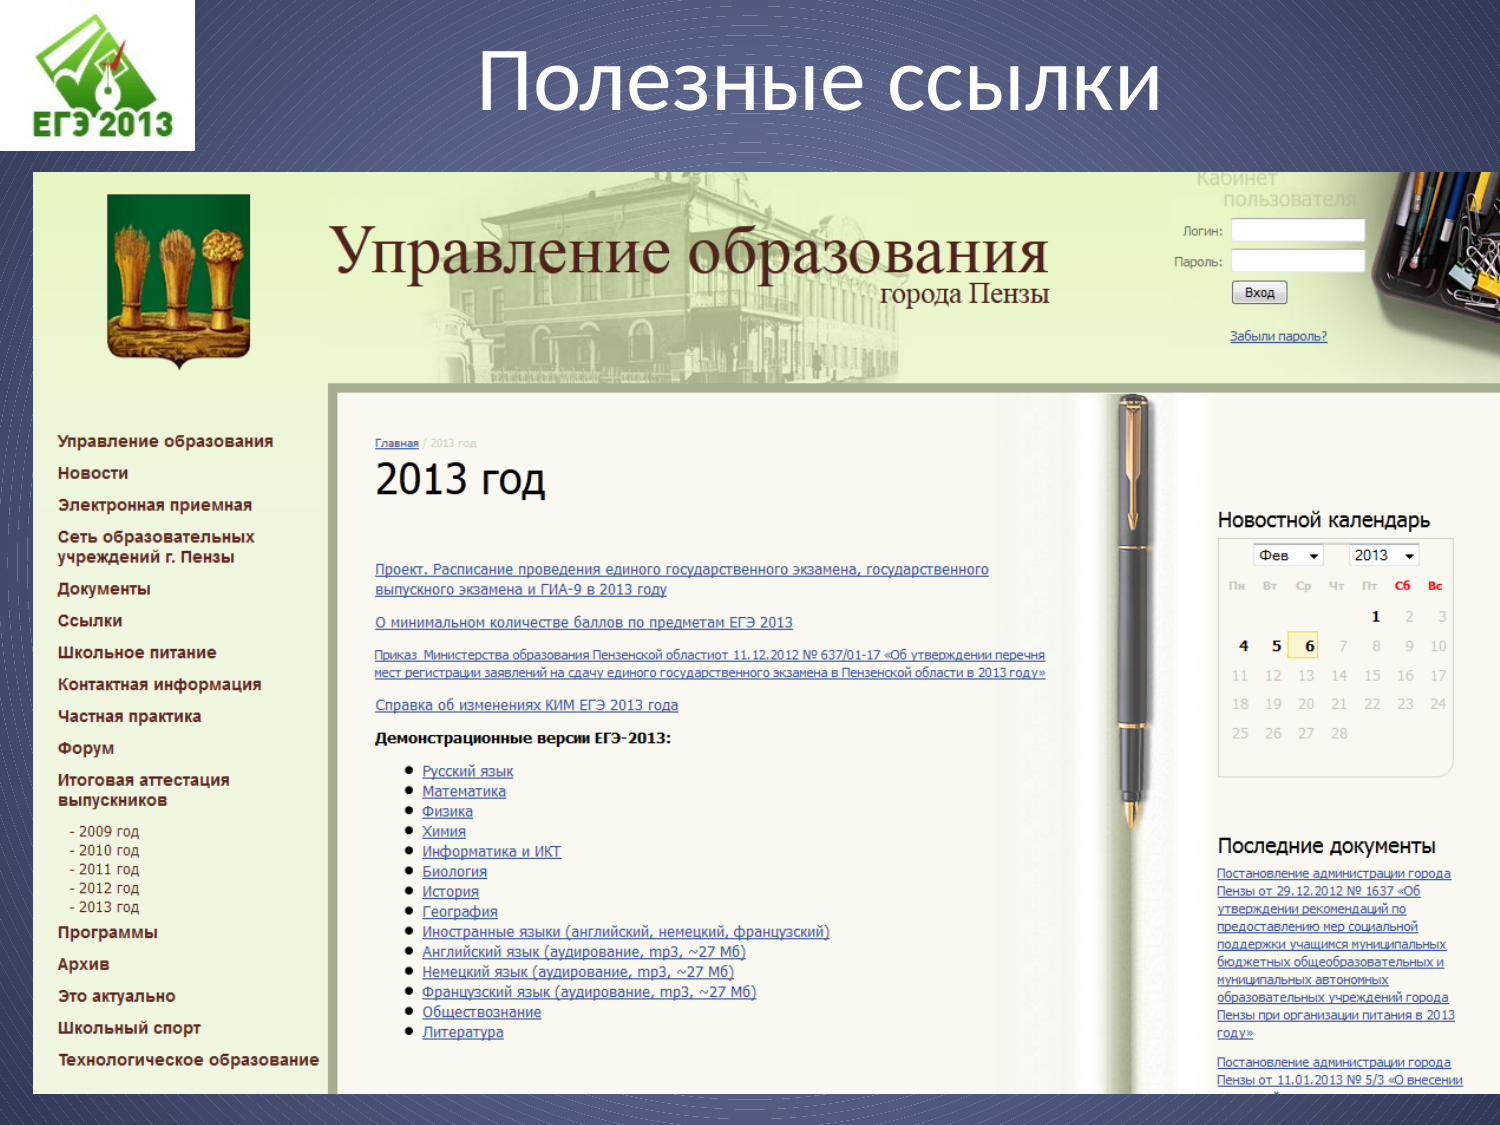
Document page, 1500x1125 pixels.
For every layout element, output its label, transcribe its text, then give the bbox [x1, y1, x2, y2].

picture [0, 0, 195, 151]
text_box Полезные ссылки [197, 0, 1454, 148]
picture [33, 172, 1500, 1095]
